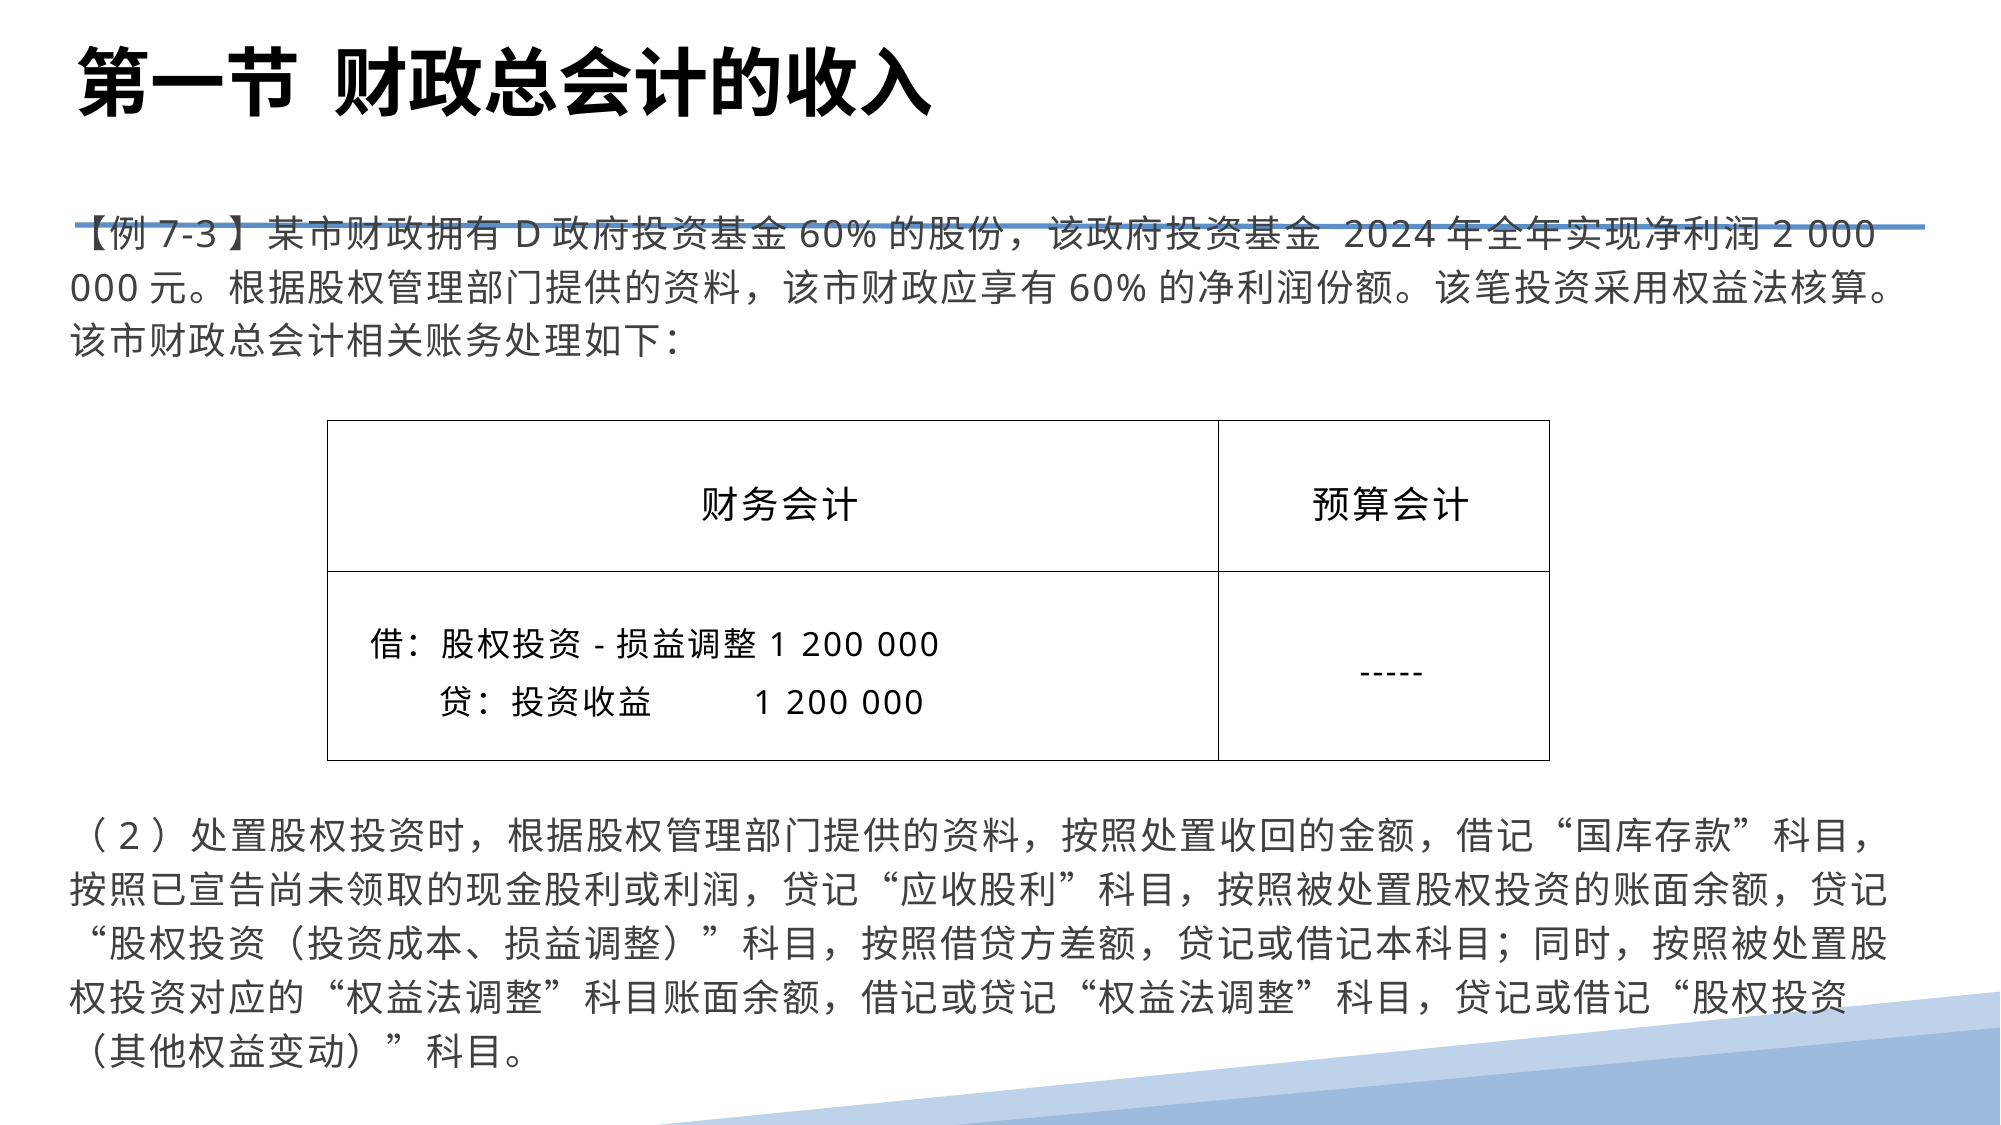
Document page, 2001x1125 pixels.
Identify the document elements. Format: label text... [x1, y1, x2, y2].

table_header 财务会计 [328, 421, 1218, 571]
table_header 预算会计 [1219, 421, 1549, 571]
text_box 【例7-3】某市财政拥有D政府投资基金60%的股份，该政府投资基金 2024年全年实现净利润2 000 000元。根据股权管理部门提供的资料，该市财政应享有60%的净利润份额。该笔投资采用权益法核算。该市财政总会计相关账务处理如下： （2）处置股权投资时，根据股权管理部门提供的资料，按照处置收回的金额，借记“国库存款”科目，按照已宣告尚未领取的现金股利或利润，贷记“应收股利”科目，按照被处置股权投资的账面余额，贷记“股权投资（投资成本、损益调整）”科目，按照借贷方差额，贷记或借记本科目；同时，按照被处置股权投资对应的“权益法调整”科目账面余额，借记或贷记“权益法调整”科目，贷记或借记“股权投资（其他权益变动）”科目。 [59, 147, 1925, 1082]
table_cell ----- [1219, 572, 1549, 760]
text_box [656, 991, 2000, 1125]
table_cell 借：股权投资-损益调整1 200 000 贷：投资收益 1 200 000 [328, 572, 1218, 760]
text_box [74, 224, 1925, 228]
text_box 第一节 财政总会计的收入 [75, 24, 1925, 125]
